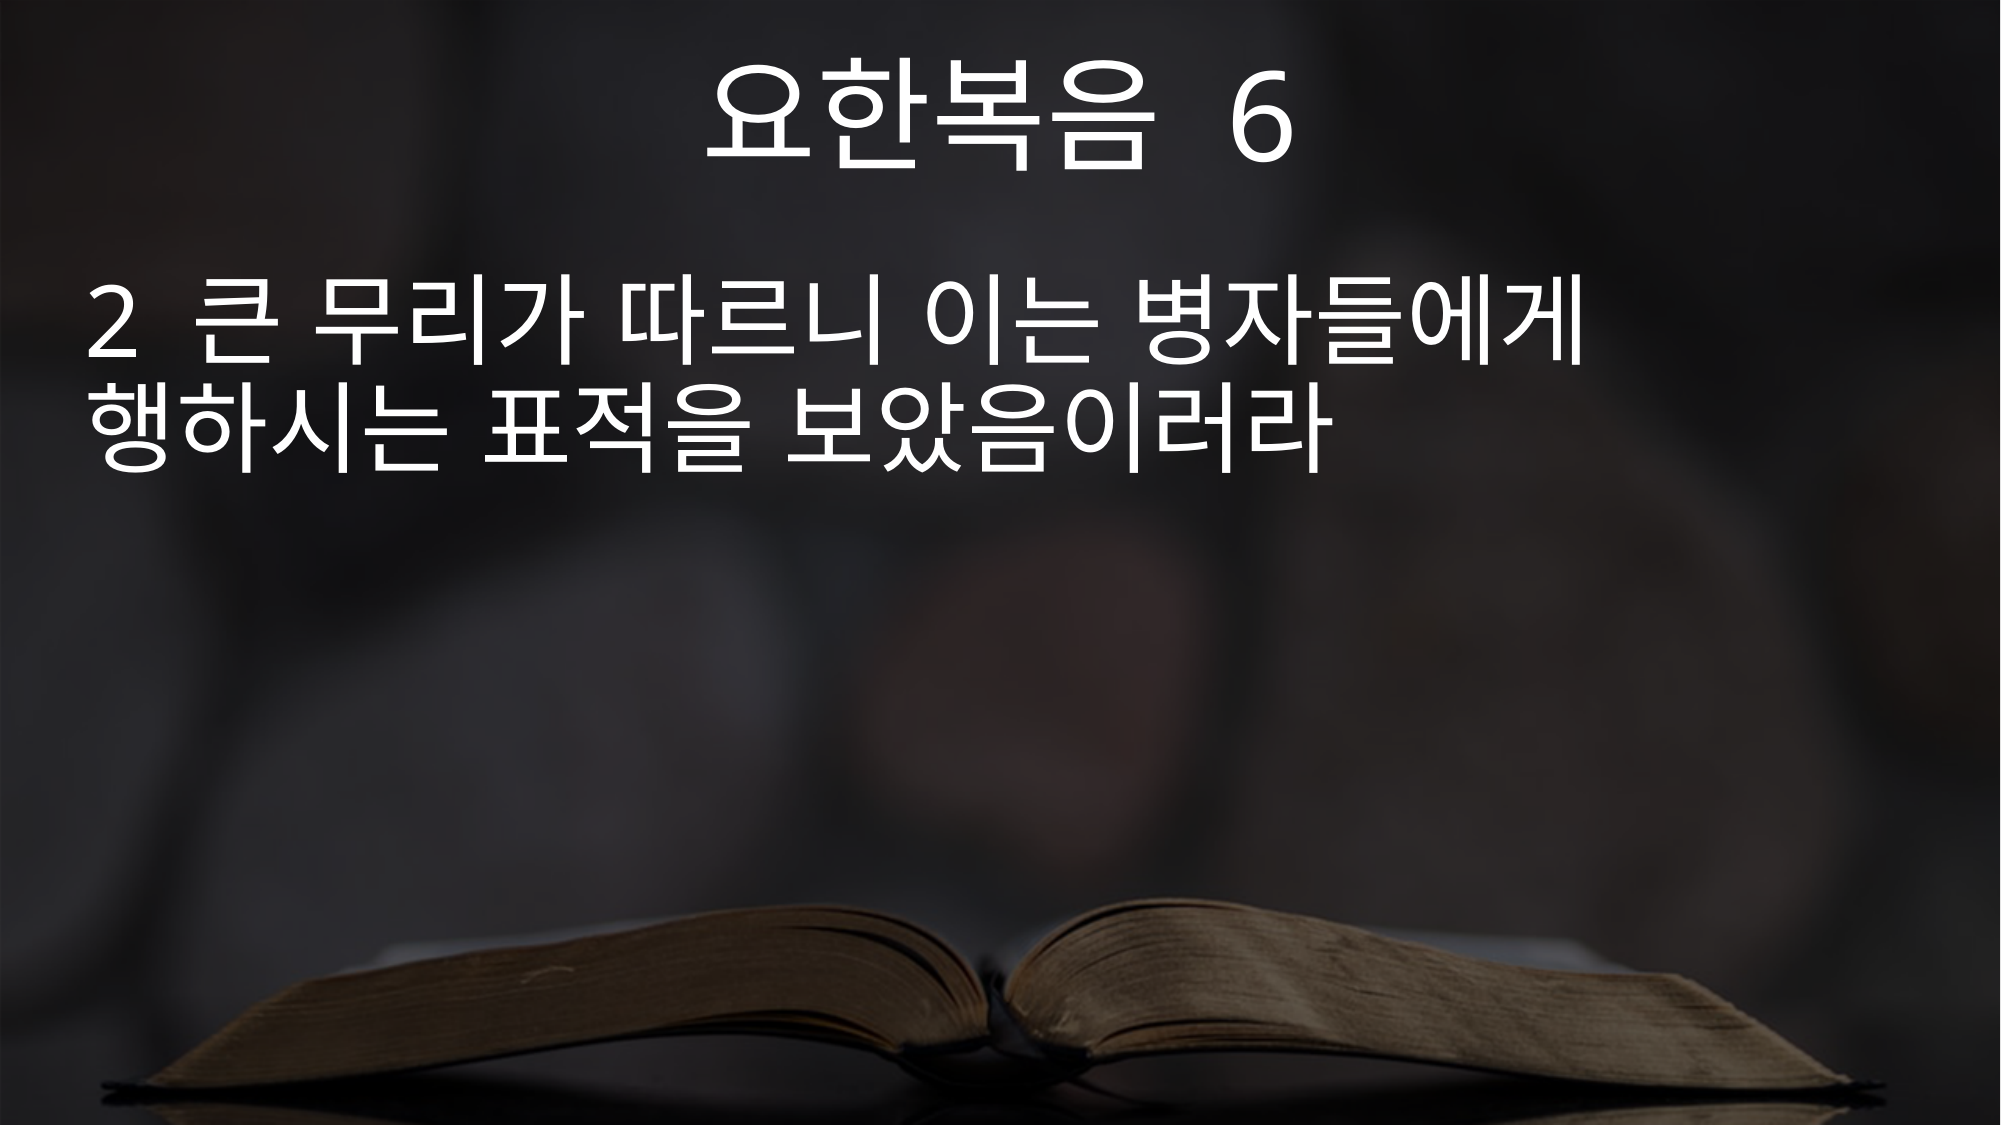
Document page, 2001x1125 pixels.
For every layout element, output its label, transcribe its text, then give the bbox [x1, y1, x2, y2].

list 2 큰 무리가 따르니 이는 병자들에게 행하시는 표적을 보았음이러라 [69, 263, 1953, 423]
footer 요한복음 6 [0, 32, 2000, 192]
picture [0, 0, 2001, 1125]
